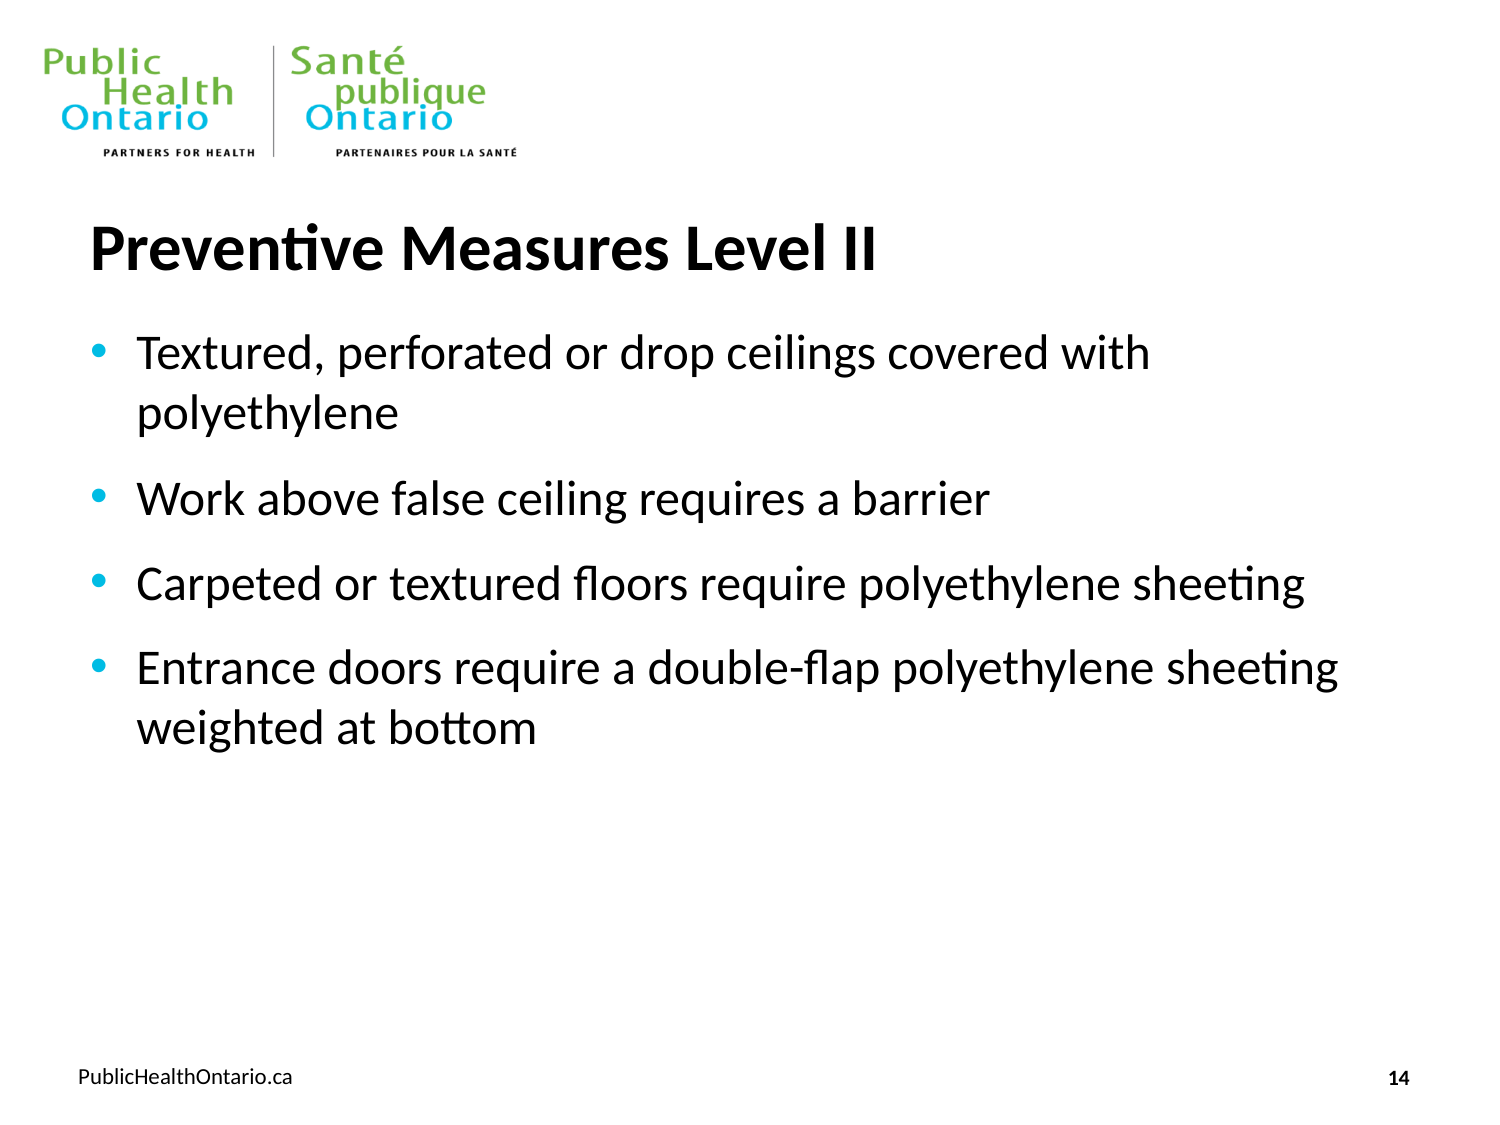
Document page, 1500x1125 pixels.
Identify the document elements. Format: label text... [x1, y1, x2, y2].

picture [37, 37, 525, 165]
title Preventive Measures Level II [75, 187, 1425, 300]
list Textured, perforated or drop ceilings covered with polyethylene Work above false ceiling requires a barrier Carpeted or textured floors require polyethylene sheeting Entrance doors require a double-flap polyethylene sheeting weighted at bottom [75, 312, 1425, 1038]
slide_number 14 [1287, 1057, 1425, 1096]
